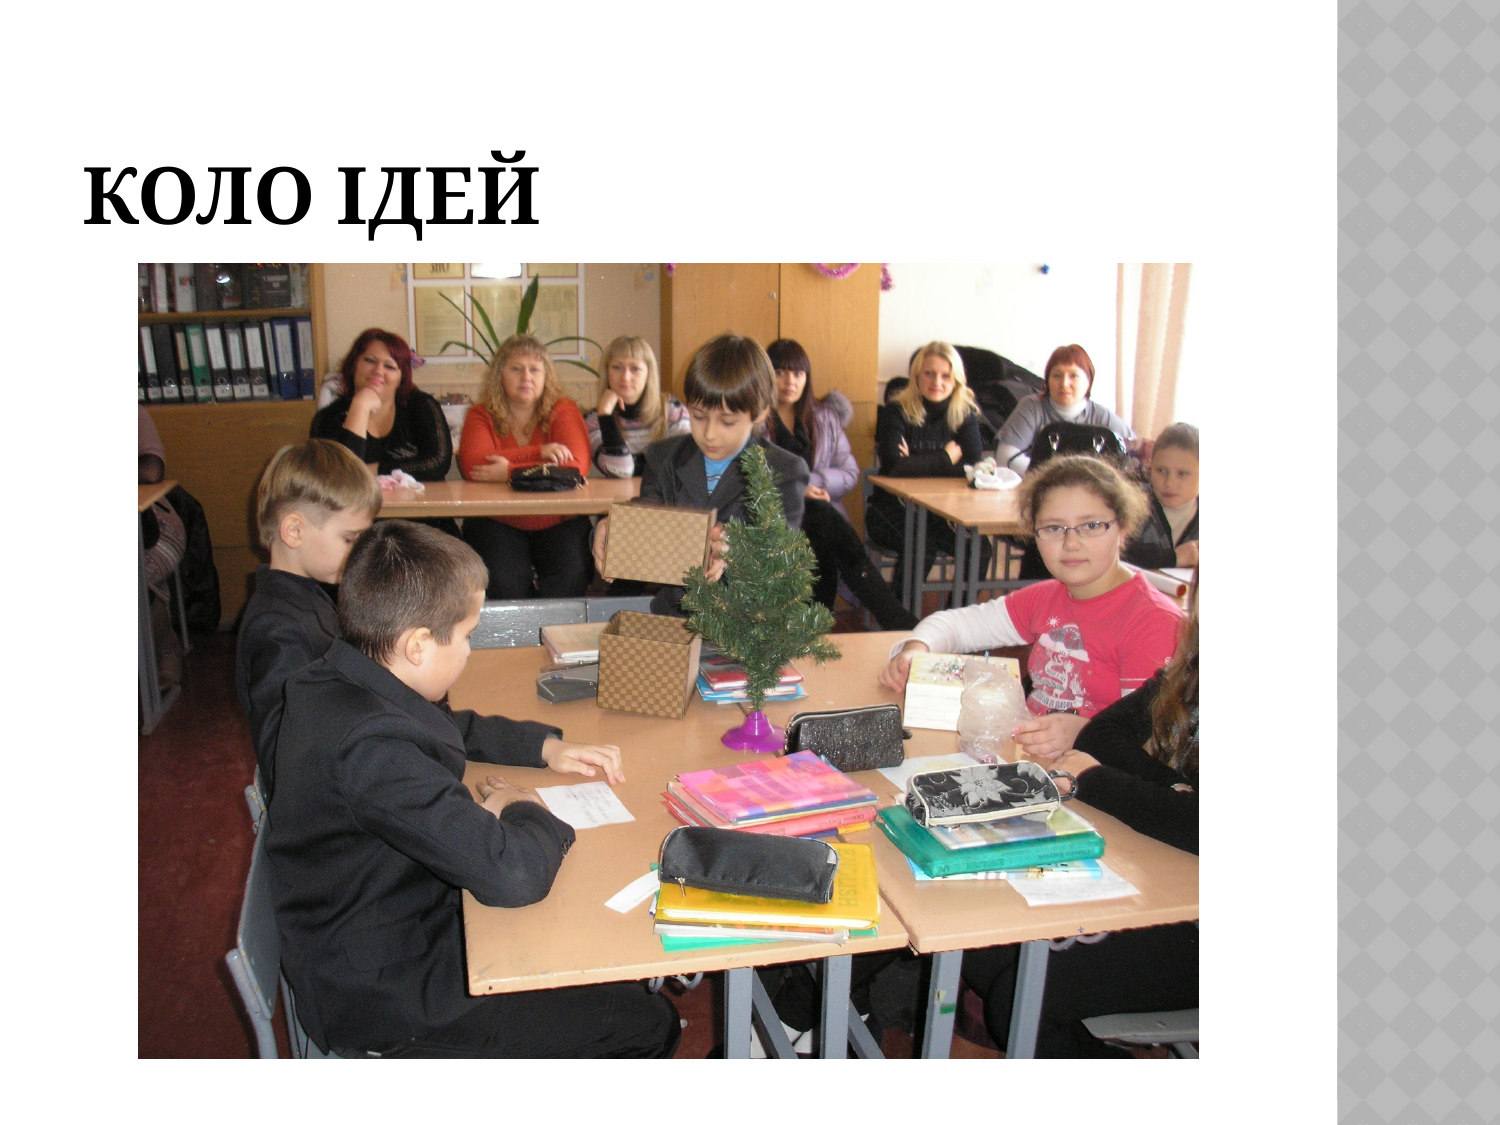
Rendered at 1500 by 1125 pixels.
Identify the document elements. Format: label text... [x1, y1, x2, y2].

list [138, 263, 1200, 1060]
title КОЛО ІДЕЙ [75, 52, 1263, 240]
